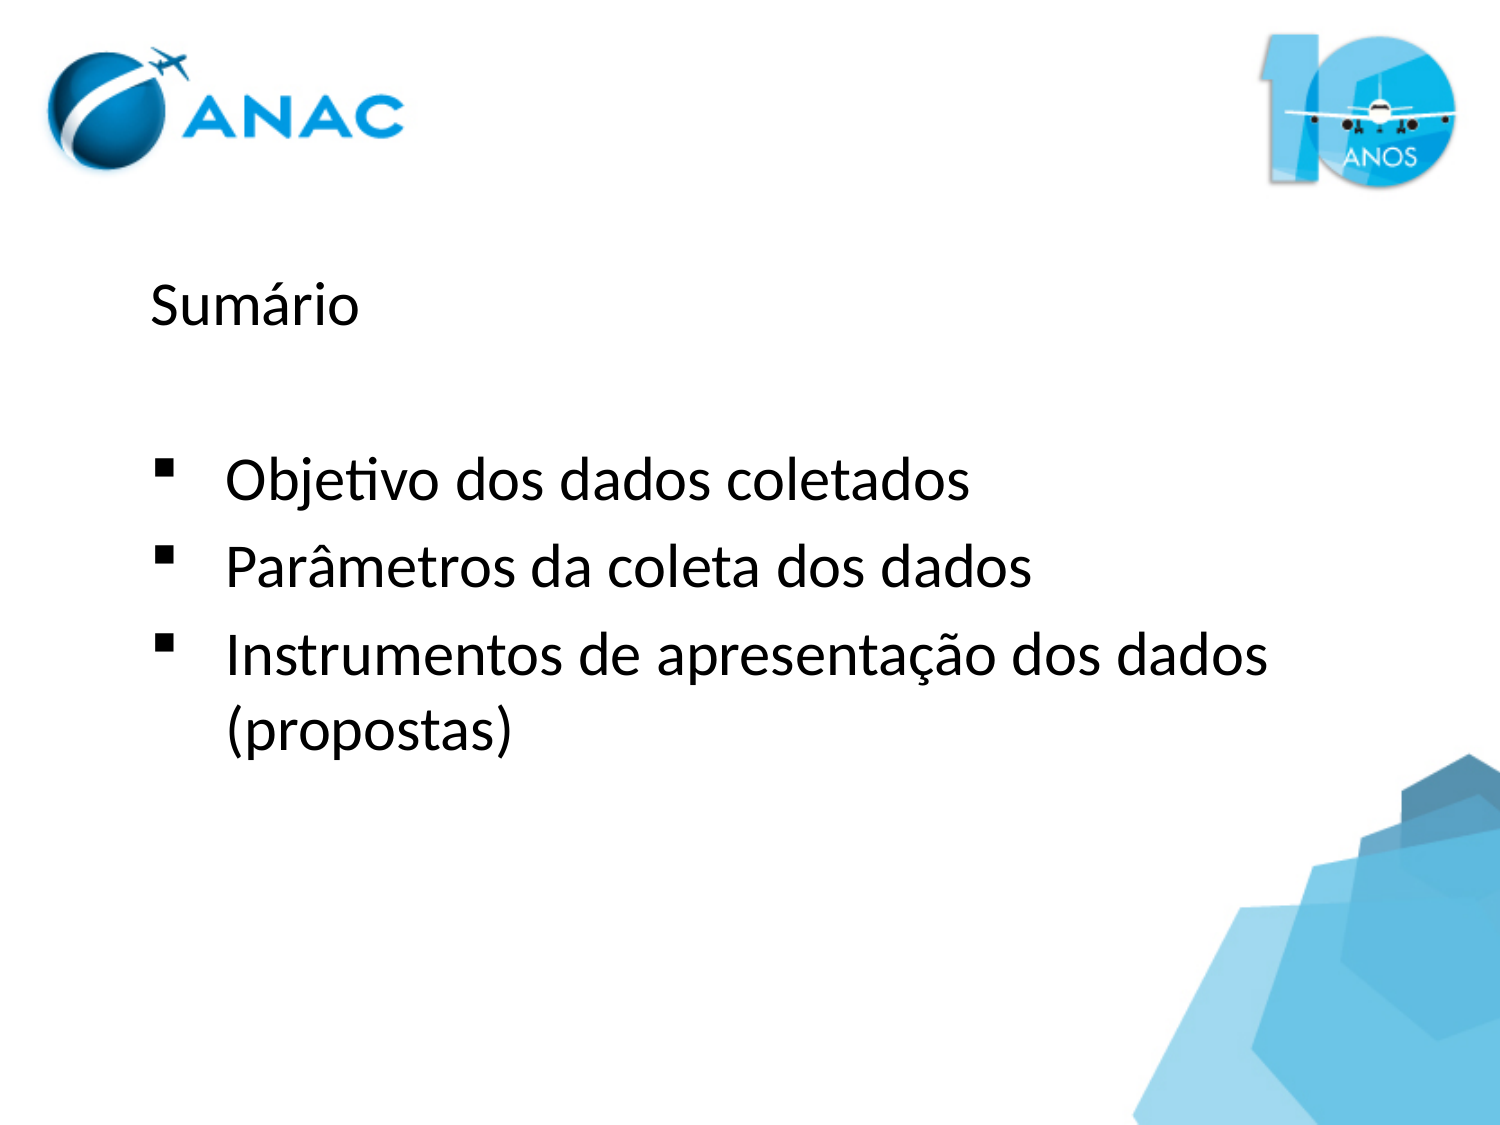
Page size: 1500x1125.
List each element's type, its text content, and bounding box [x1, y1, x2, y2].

picture [0, 0, 1500, 1125]
list Sumário Objetivo dos dados coletados Parâmetros da coleta dos dados Instrumentos de apresentação dos dados (propostas) [135, 255, 1365, 1005]
